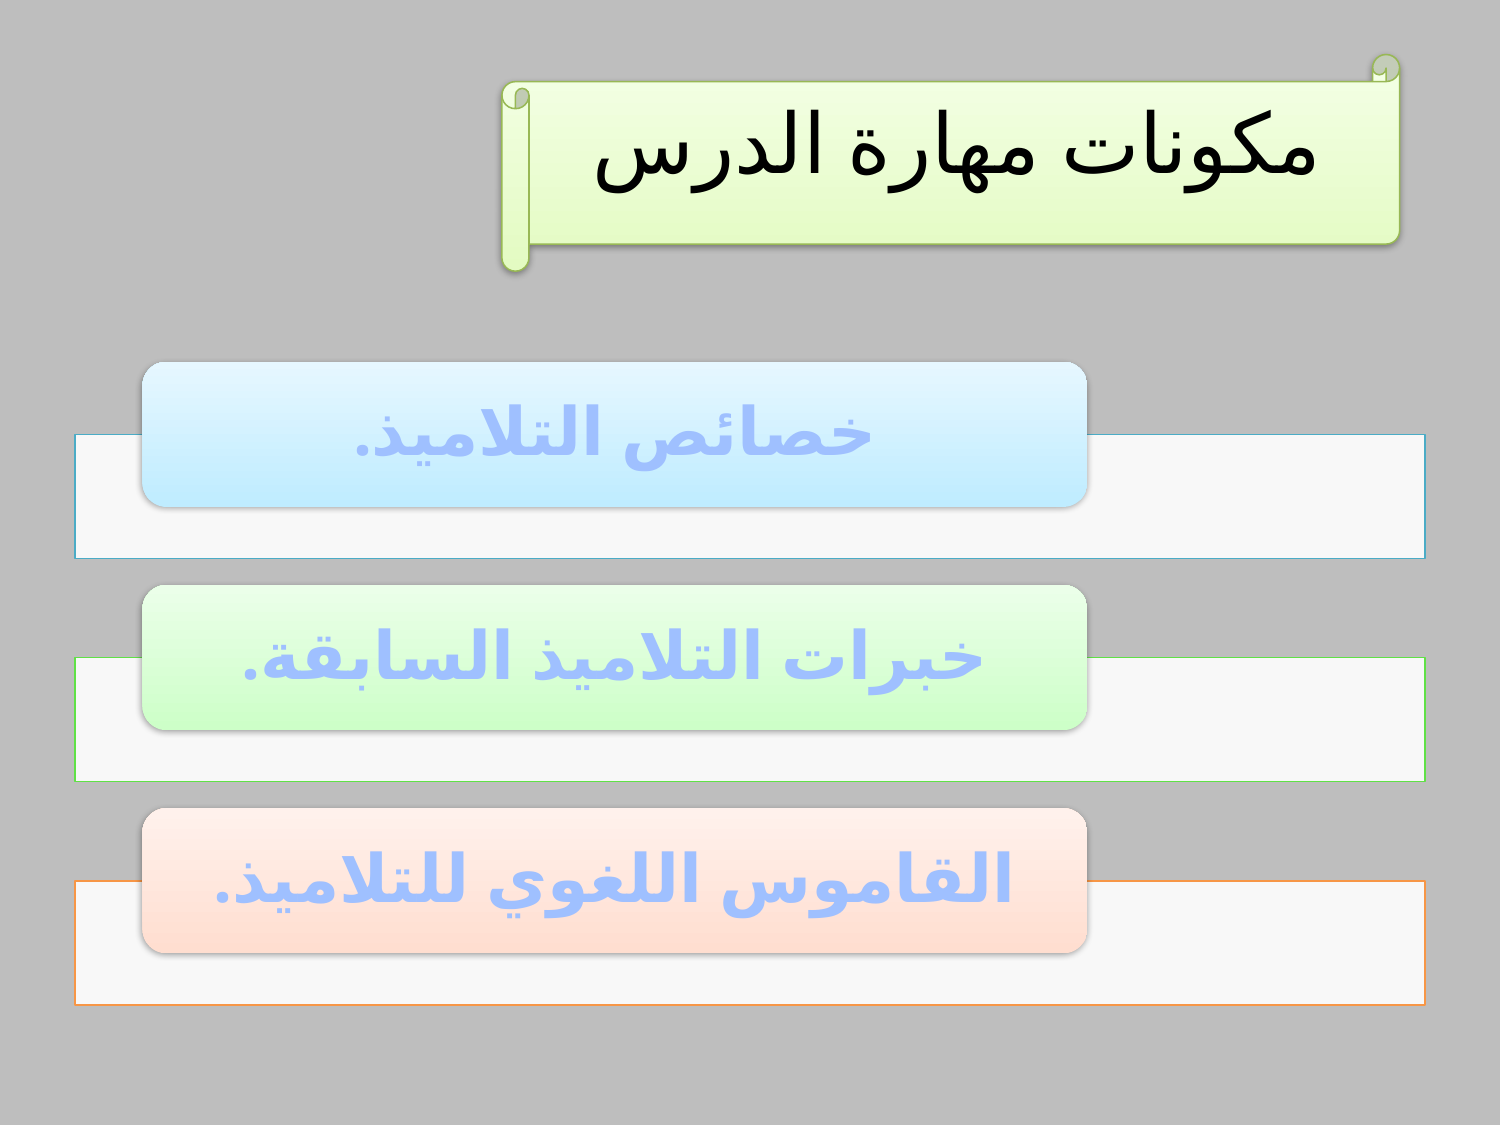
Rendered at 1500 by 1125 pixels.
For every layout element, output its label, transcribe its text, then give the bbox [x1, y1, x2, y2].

text_box مكونات مهارة الدرس [501, 53, 1401, 272]
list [74, 361, 1426, 1006]
